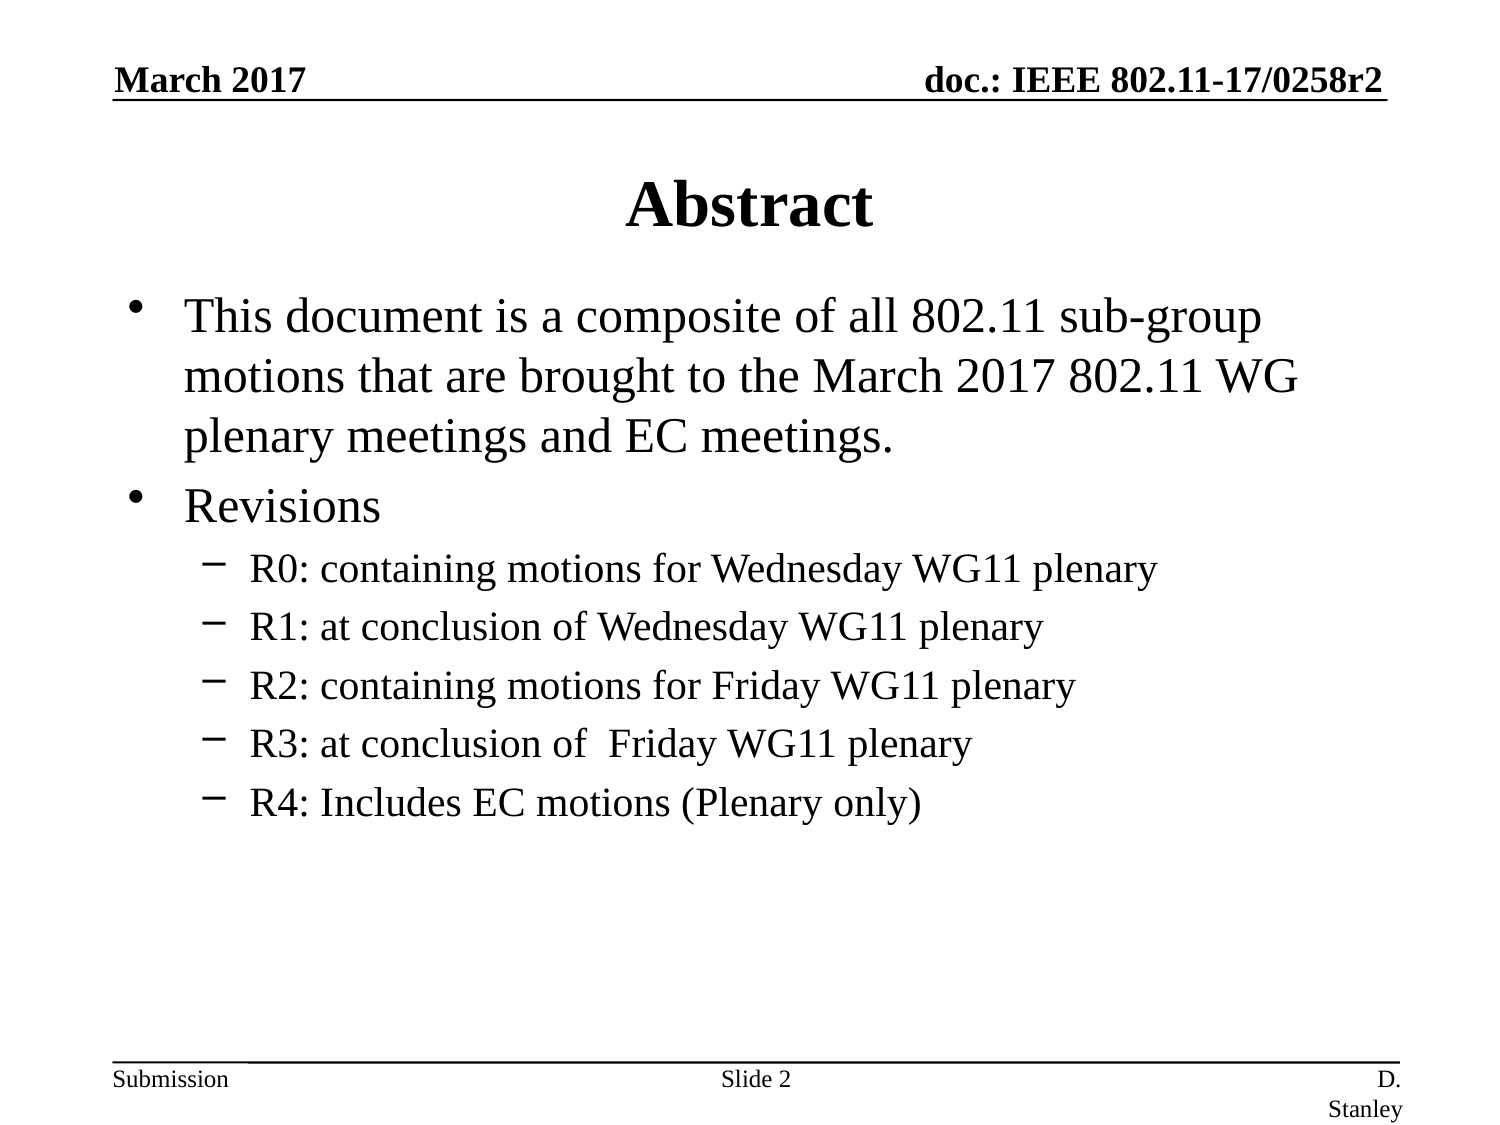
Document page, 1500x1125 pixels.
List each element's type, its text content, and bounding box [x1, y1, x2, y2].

slide_number Slide 2 [712, 1061, 800, 1093]
title Abstract [112, 112, 1388, 275]
footer D. Stanley, HP Enterprise [1324, 1061, 1402, 1093]
list This document is a composite of all 802.11 sub-group motions that are brought to the March 2017 802.11 WG plenary meetings and EC meetings. Revisions R0: containing motions for Wednesday WG11 plenary R1: at conclusion of Wednesday WG11 plenary R2: containing motions for Friday WG11 plenary R3: at conclusion of Friday WG11 plenary R4: Includes EC motions (Plenary only) [112, 275, 1450, 1025]
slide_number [114, 54, 374, 101]
